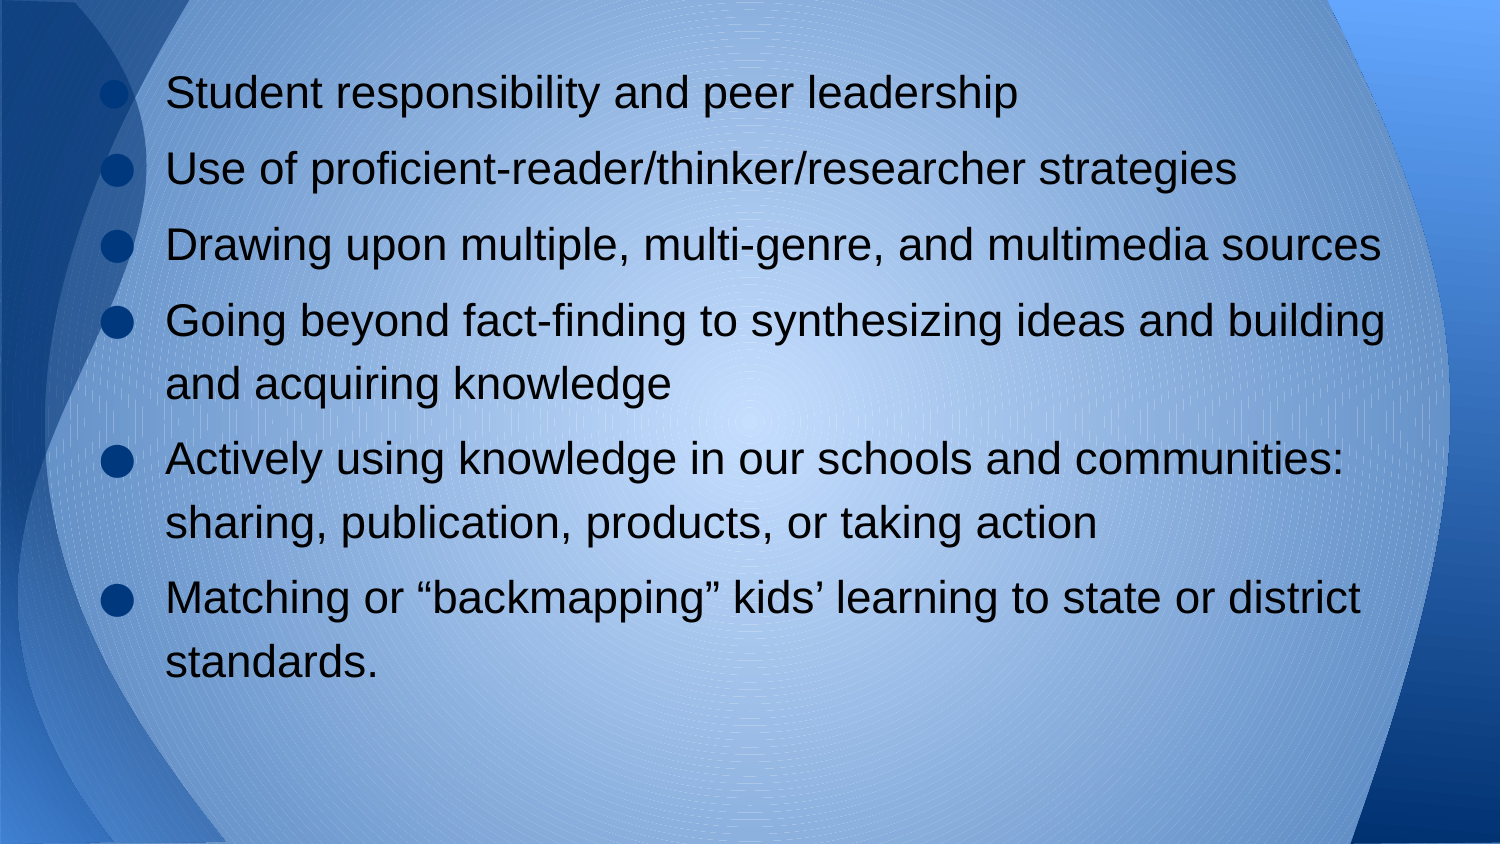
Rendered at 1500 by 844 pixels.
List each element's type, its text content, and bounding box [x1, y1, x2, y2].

list Student responsibility and peer leadership Use of proficient-reader/thinker/researcher strategies Drawing upon multiple, multi-genre, and multimedia sources Going beyond fact-finding to synthesizing ideas and building and acquiring knowledge Actively using knowledge in our schools and communities: sharing, publication, products, or taking action Matching or “backmapping” kids’ learning to state or district standards. [75, 39, 1425, 800]
